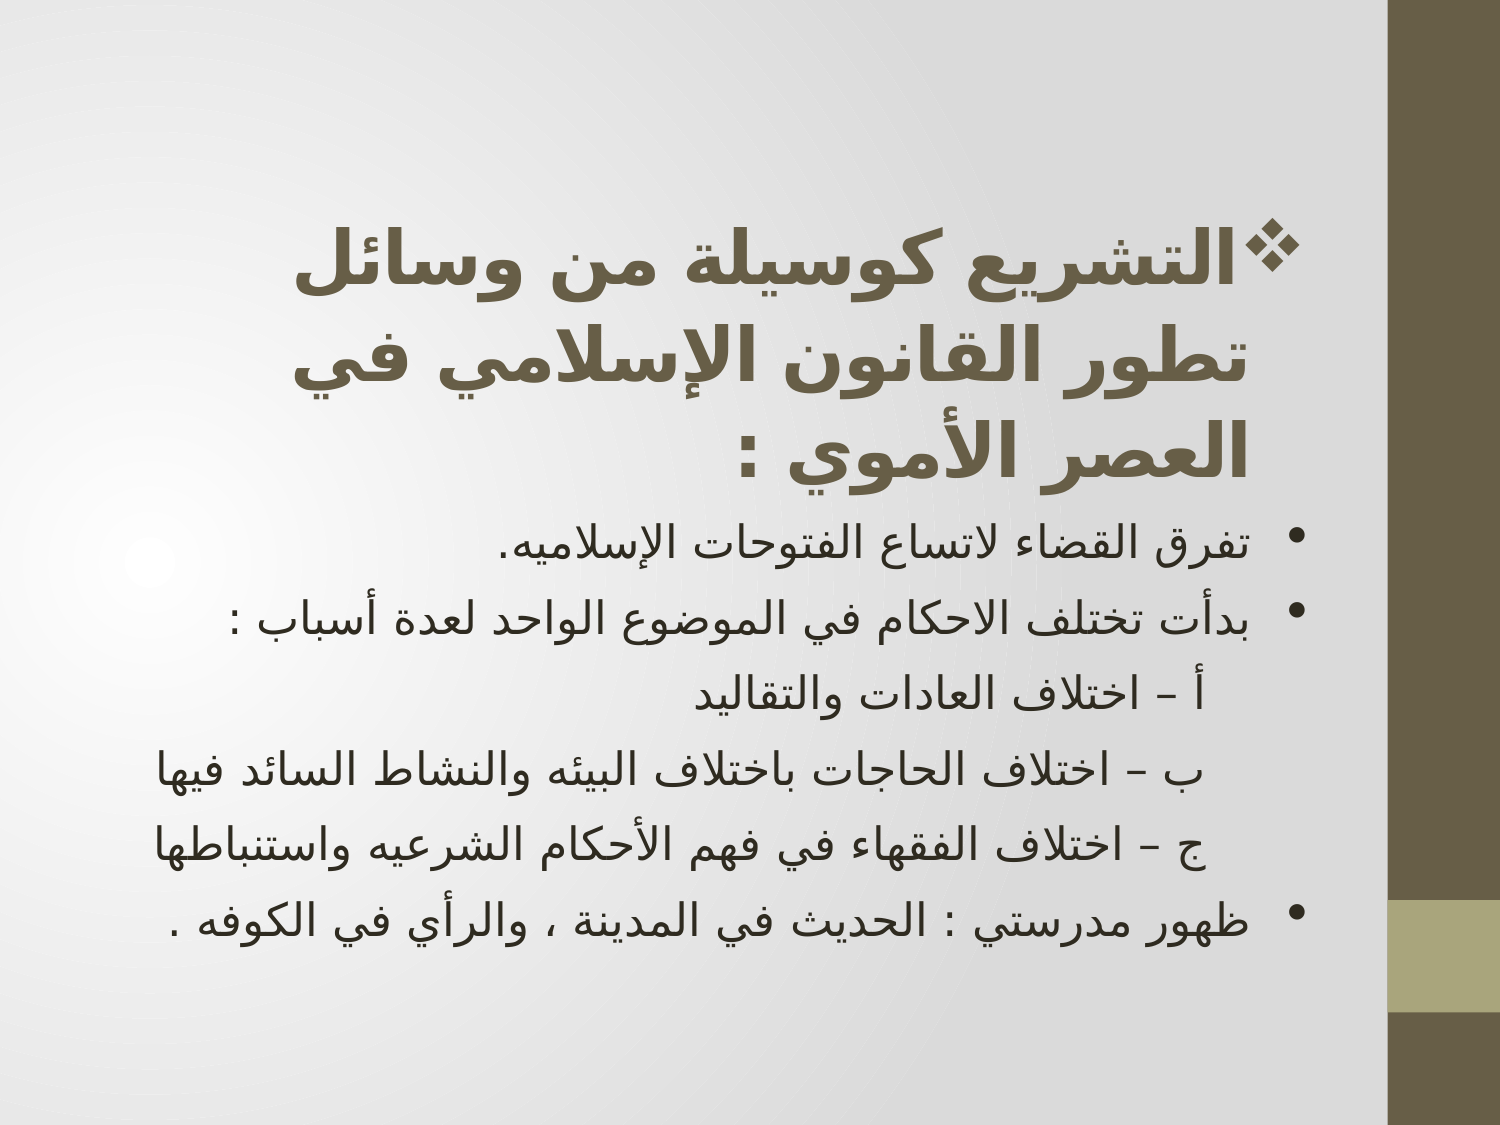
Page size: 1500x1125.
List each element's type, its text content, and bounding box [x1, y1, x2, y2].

text_box التشريع كوسيلة من وسائل تطور القانون الإسلامي في العصر الأموي : تفرق القضاء لاتساع الفتوحات الإسلاميه. بدأت تختلف الاحكام في الموضوع الواحد لعدة أسباب : أ – اختلاف العادات والتقاليد ب – اختلاف الحاجات باختلاف البيئه والنشاط السائد فيها ج – اختلاف الفقهاء في فهم الأحكام الشرعيه واستنباطها ظهور مدرستي : الحديث في المدينة ، والرأي في الكوفه . [76, 196, 1323, 953]
